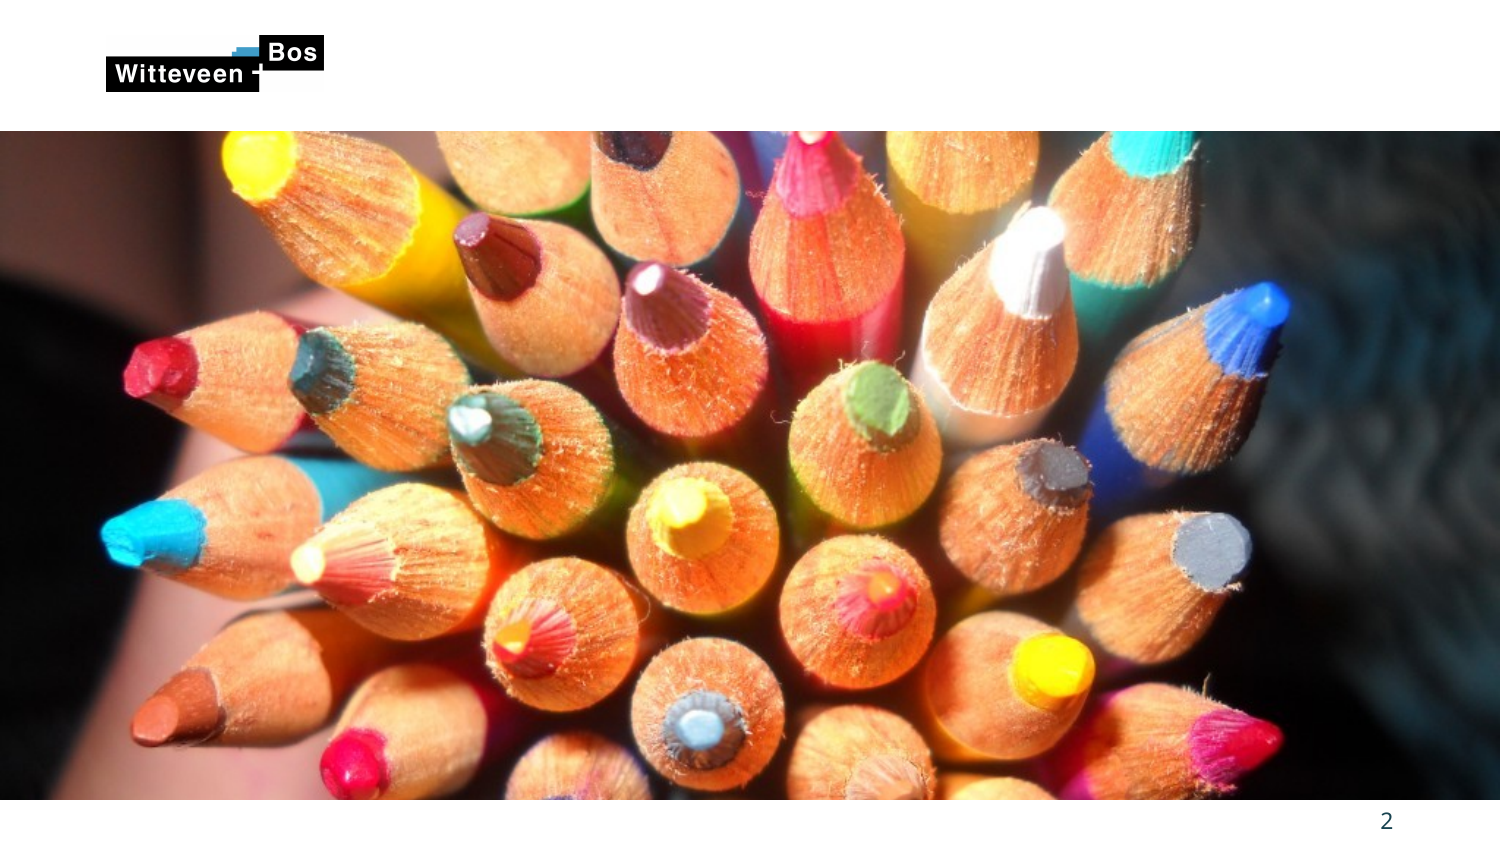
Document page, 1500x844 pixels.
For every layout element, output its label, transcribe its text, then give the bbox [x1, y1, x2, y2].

slide_number 2 [1307, 809, 1394, 844]
picture [0, 131, 1500, 801]
picture [106, 35, 324, 92]
